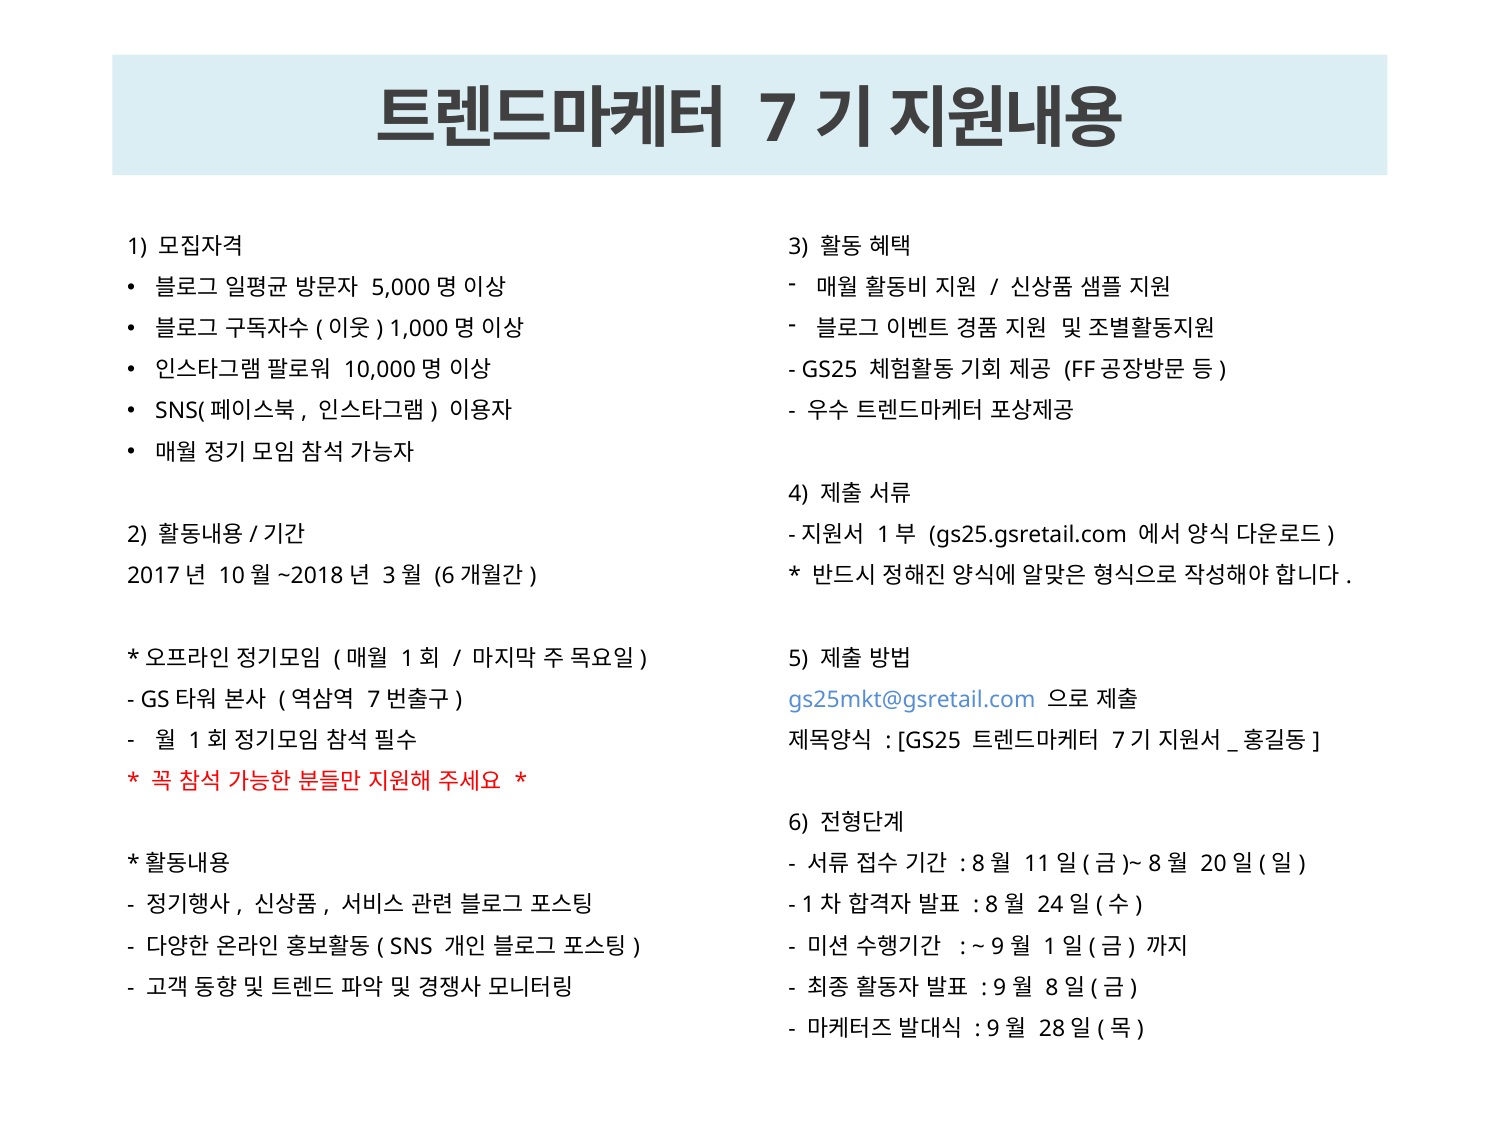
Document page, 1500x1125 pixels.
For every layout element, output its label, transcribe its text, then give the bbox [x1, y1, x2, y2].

text_box 1) 모집자격 블로그 일평균 방문자 5,000명 이상 블로그 구독자수(이웃) 1,000명 이상 인스타그램 팔로워 10,000명 이상 SNS(페이스북, 인스타그램) 이용자 매월 정기 모임 참석 가능자 2) 활동내용/기간 2017년 10월~2018년 3월 (6개월간) *오프라인 정기모임 (매월 1회 / 마지막 주 목요일) - GS타워 본사 (역삼역 7번출구) 월 1회 정기모임 참석 필수 * 꼭 참석 가능한 분들만 지원해 주세요 * *활동내용 - 정기행사, 신상품, 서비스 관련 블로그 포스팅 - 다양한 온라인 홍보활동( SNS 개인 블로그 포스팅) - 고객 동향 및 트렌드 파악 및 경쟁사 모니터링 [112, 210, 773, 1008]
text_box 트렌드마케터 7기 지원내용 [112, 54, 1388, 176]
text_box 3) 활동 혜택 매월 활동비 지원 / 신상품 샘플 지원 블로그 이벤트 경품 지원 및 조별활동지원 - GS25 체험활동 기회 제공 (FF공장방문 등) - 우수 트렌드마케터 포상제공 4) 제출 서류 -지원서 1부 (gs25.gsretail.com 에서 양식 다운로드) * 반드시 정해진 양식에 알맞은 형식으로 작성해야 합니다. 5) 제출 방법 gs25mkt@gsretail.com 으로 제출 제목양식 : [GS25 트렌드마케터 7기 지원서_홍길동] 6) 전형단계 - 서류 접수 기간 : 8월 11일(금)~ 8월 20일(일) - 1차 합격자 발표 : 8월 24일(수) - 미션 수행기간 : ~ 9월 1일(금) 까지 - 최종 활동자 발표 : 9월 8일(금) - 마케터즈 발대식 : 9월 28일(목) [773, 210, 1412, 1049]
